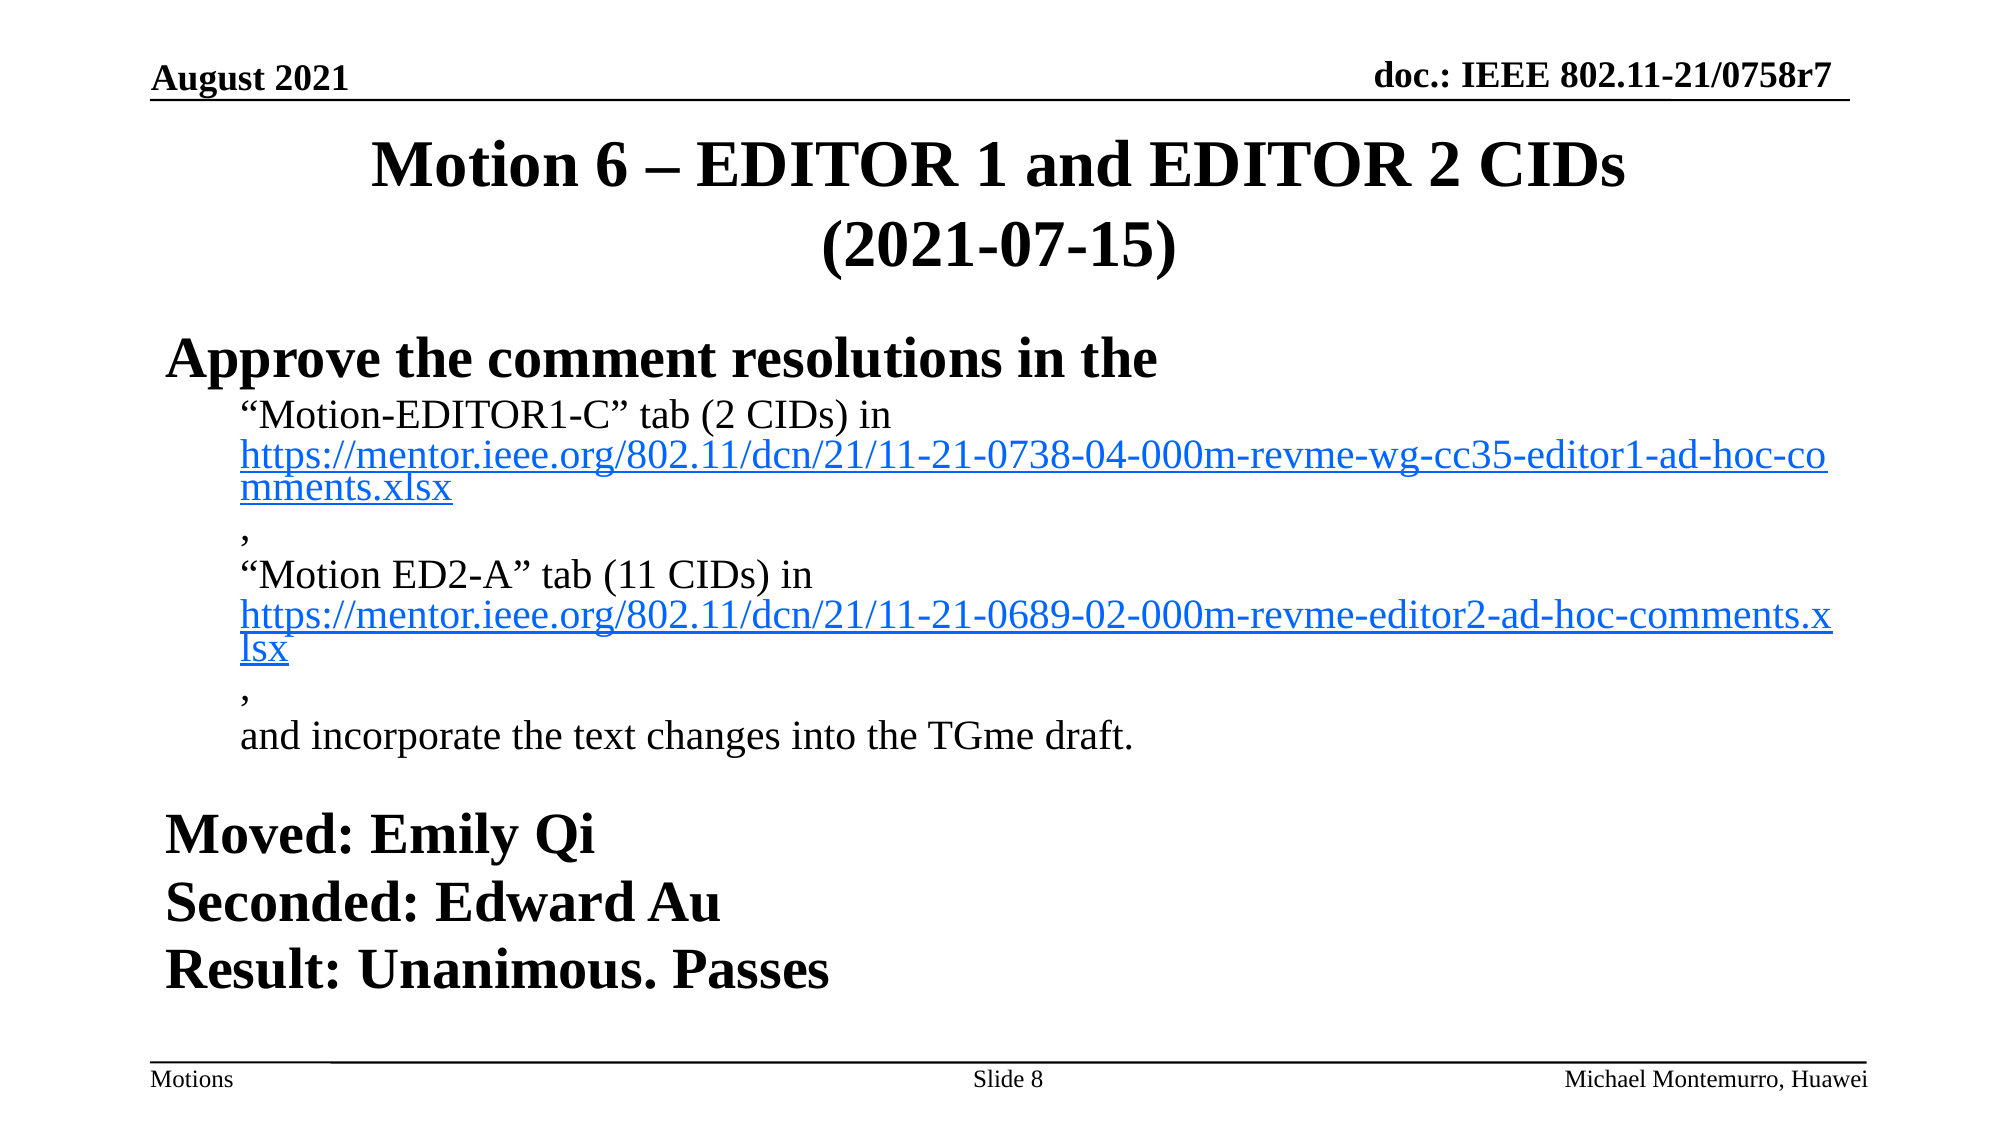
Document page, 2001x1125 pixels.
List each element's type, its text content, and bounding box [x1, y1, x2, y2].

footer Michael Montemurro, Huawei [1266, 1061, 1869, 1093]
list Approve the comment resolutions in the “Motion-EDITOR1-C” tab (2 CIDs) in https://mentor.ieee.org/802.11/dcn/21/11-21-0738-04-000m-revme-wg-cc35-editor1-ad-hoc-comments.xlsx, “Motion ED2-A” tab (11 CIDs) in https://mentor.ieee.org/802.11/dcn/21/11-21-0689-02-000m-revme-editor2-ad-hoc-comments.xlsx, and incorporate the text changes into the TGme draft. Moved: Emily Qi Seconded: Edward Au Result: Unanimous. Passes [150, 324, 1850, 1000]
slide_number Slide 8 [964, 1061, 1053, 1125]
title Motion 6 – EDITOR 1 and EDITOR 2 CIDs (2021-07-15) [150, 112, 1850, 288]
